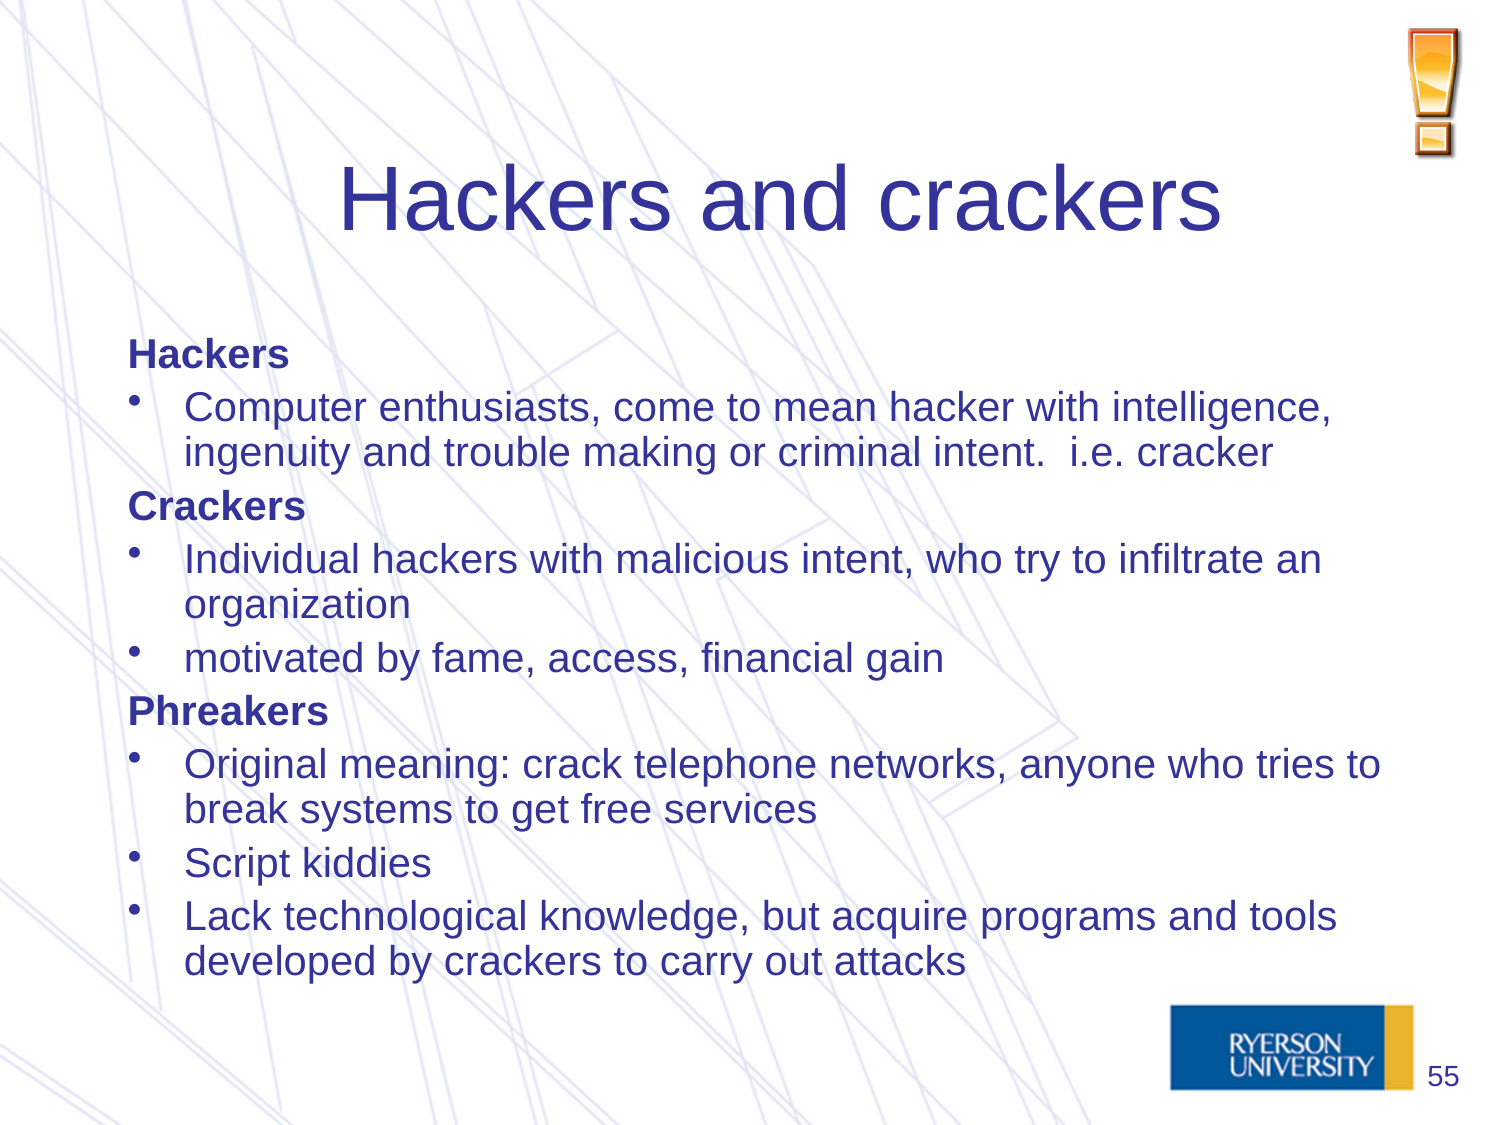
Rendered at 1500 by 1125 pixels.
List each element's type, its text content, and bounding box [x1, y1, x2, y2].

list Hackers Computer enthusiasts, come to mean hacker with intelligence, ingenuity and trouble making or criminal intent. i.e. cracker Crackers Individual hackers with malicious intent, who try to infiltrate an organization motivated by fame, access, financial gain Phreakers Original meaning: crack telephone networks, anyone who tries to break systems to get free services Script kiddies Lack technological knowledge, but acquire programs and tools developed by crackers to carry out attacks [112, 324, 1451, 1001]
slide_number 55 [1399, 1049, 1476, 1113]
picture [0, 0, 1500, 1125]
title Hackers and crackers [112, 99, 1451, 288]
